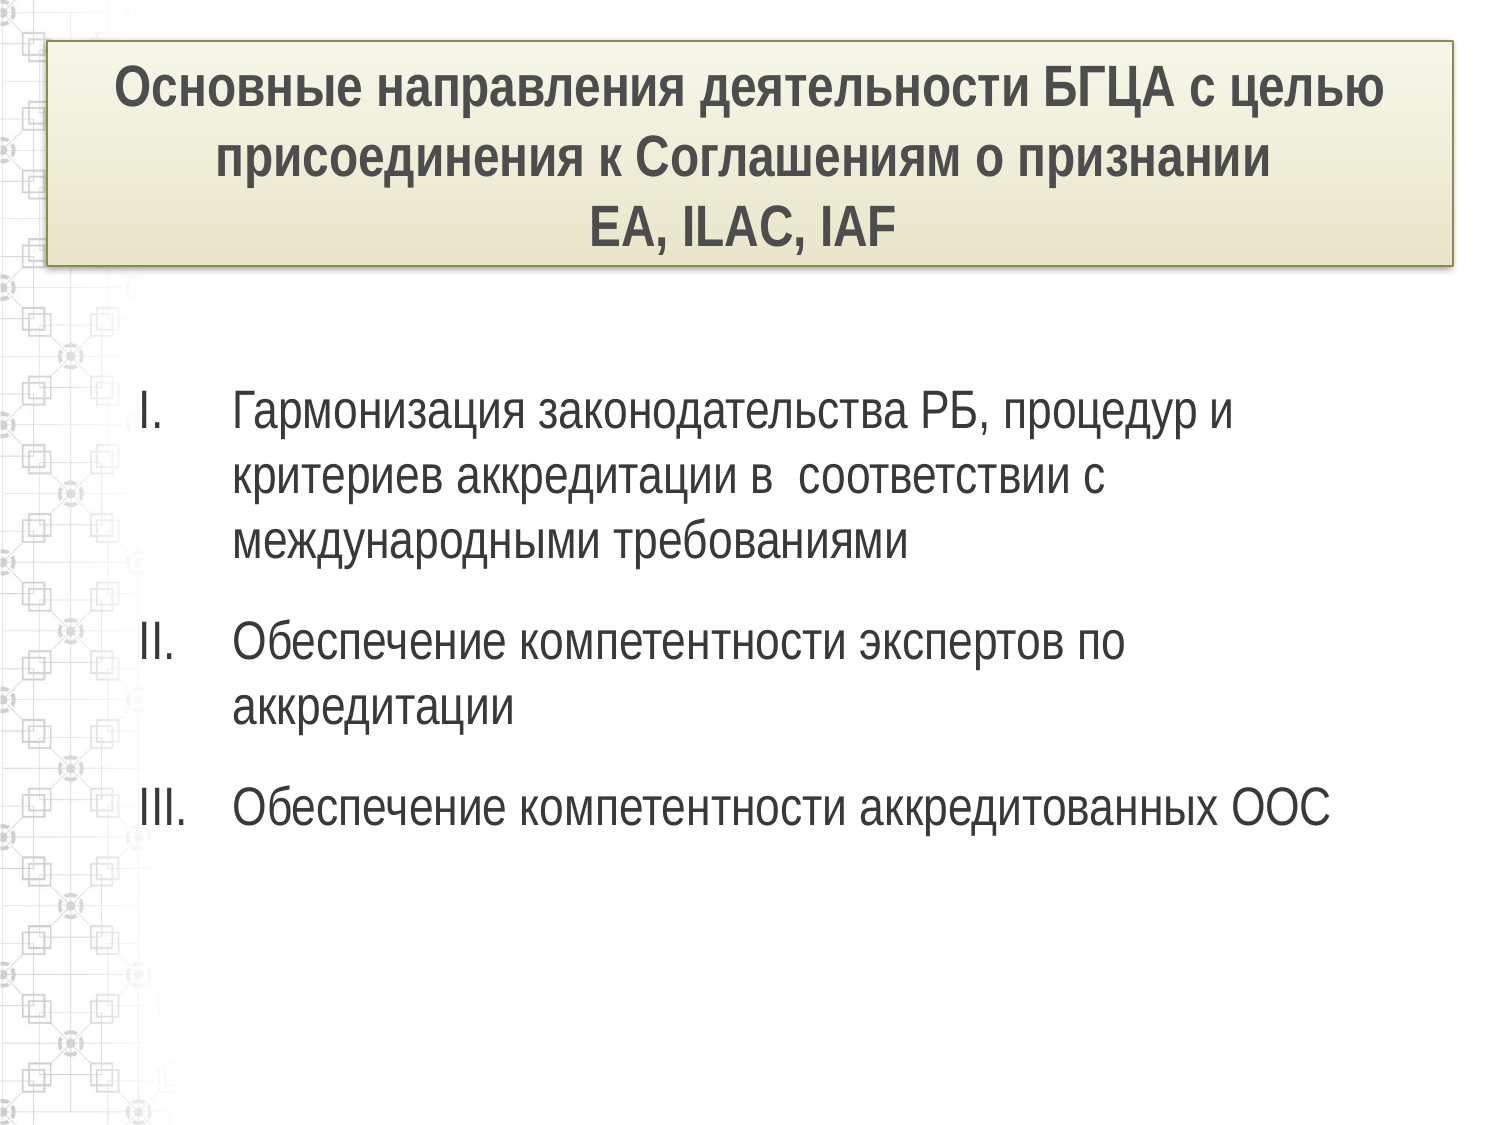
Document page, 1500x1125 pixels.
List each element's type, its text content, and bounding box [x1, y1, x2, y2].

picture [0, 0, 1500, 1125]
list Гармонизация законодательства РБ, процедур и критериев аккредитации в соответствии с международными требованиями Обеспечение компетентности экспертов по аккредитации Обеспечение компетентности аккредитованных ООС [123, 367, 1376, 1121]
text_box Основные направления деятельности БГЦА с целью присоединения к Соглашениям о признании EA, ILAC, IAF [46, 40, 1454, 267]
